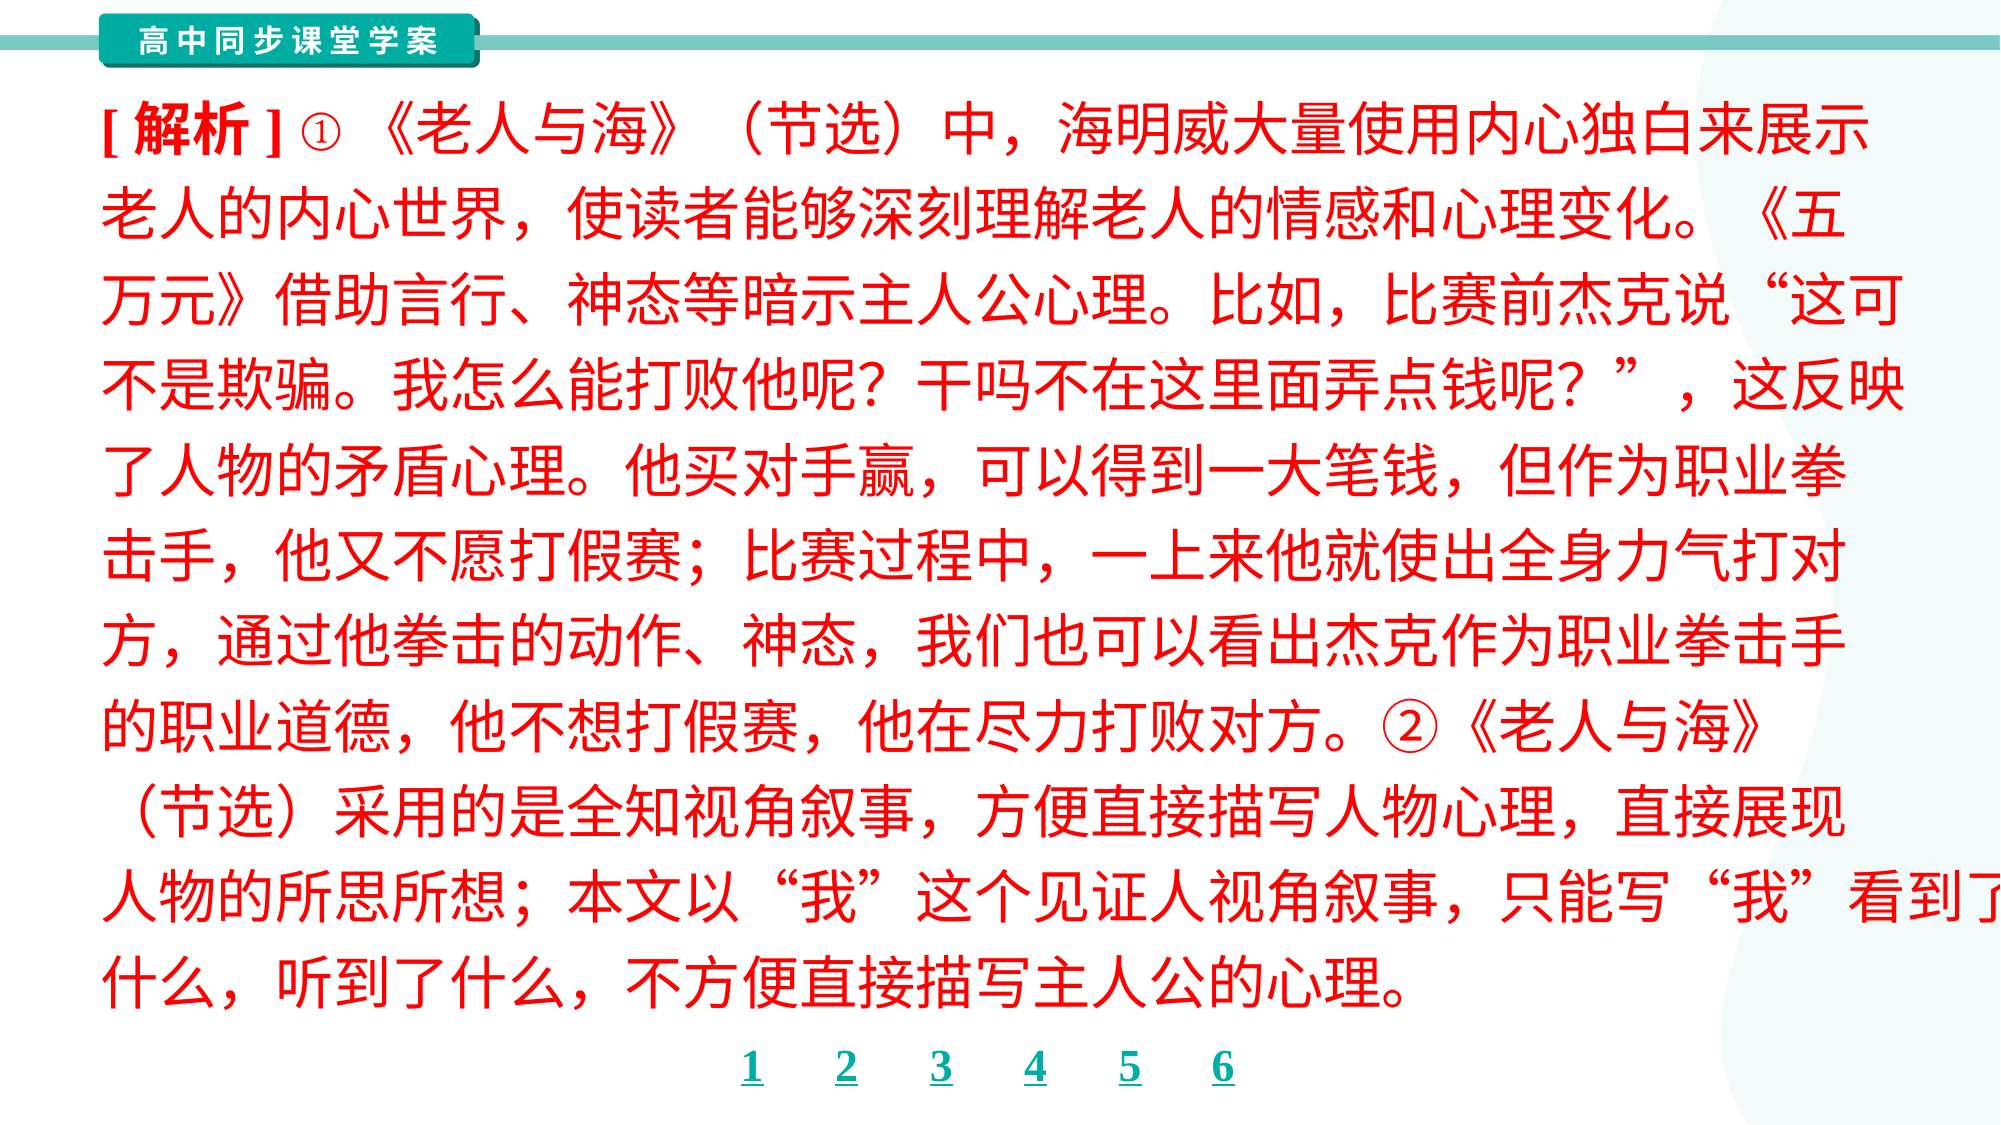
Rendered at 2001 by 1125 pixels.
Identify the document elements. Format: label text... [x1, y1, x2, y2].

picture [0, 0, 2000, 1125]
text_box [解析] ①《老人与海》（节选）中，海明威大量使用内心独白来展示 老人的内心世界，使读者能够深刻理解老人的情感和心理变化。《五 万元》借助言行、神态等暗示主人公心理。比如，比赛前杰克说“这可 不是欺骗。我怎么能打败他呢？干吗不在这里面弄点钱呢？”，这反映 了人物的矛盾心理。他买对手赢，可以得到一大笔钱，但作为职业拳 击手，他又不愿打假赛；比赛过程中，一上来他就使出全身力气打对 方，通过他拳击的动作、神态，我们也可以看出杰克作为职业拳击手 的职业道德，他不想打假赛，他在尽力打败对方。②《老人与海》 （节选）采用的是全知视角叙事，方便直接描写人物心理，直接展现 人物的所思所想；本文以“我”这个见证人视角叙事，只能写“我”看到了 什么，听到了什么，不方便直接描写主人公的心理。 [100, 76, 1899, 1017]
